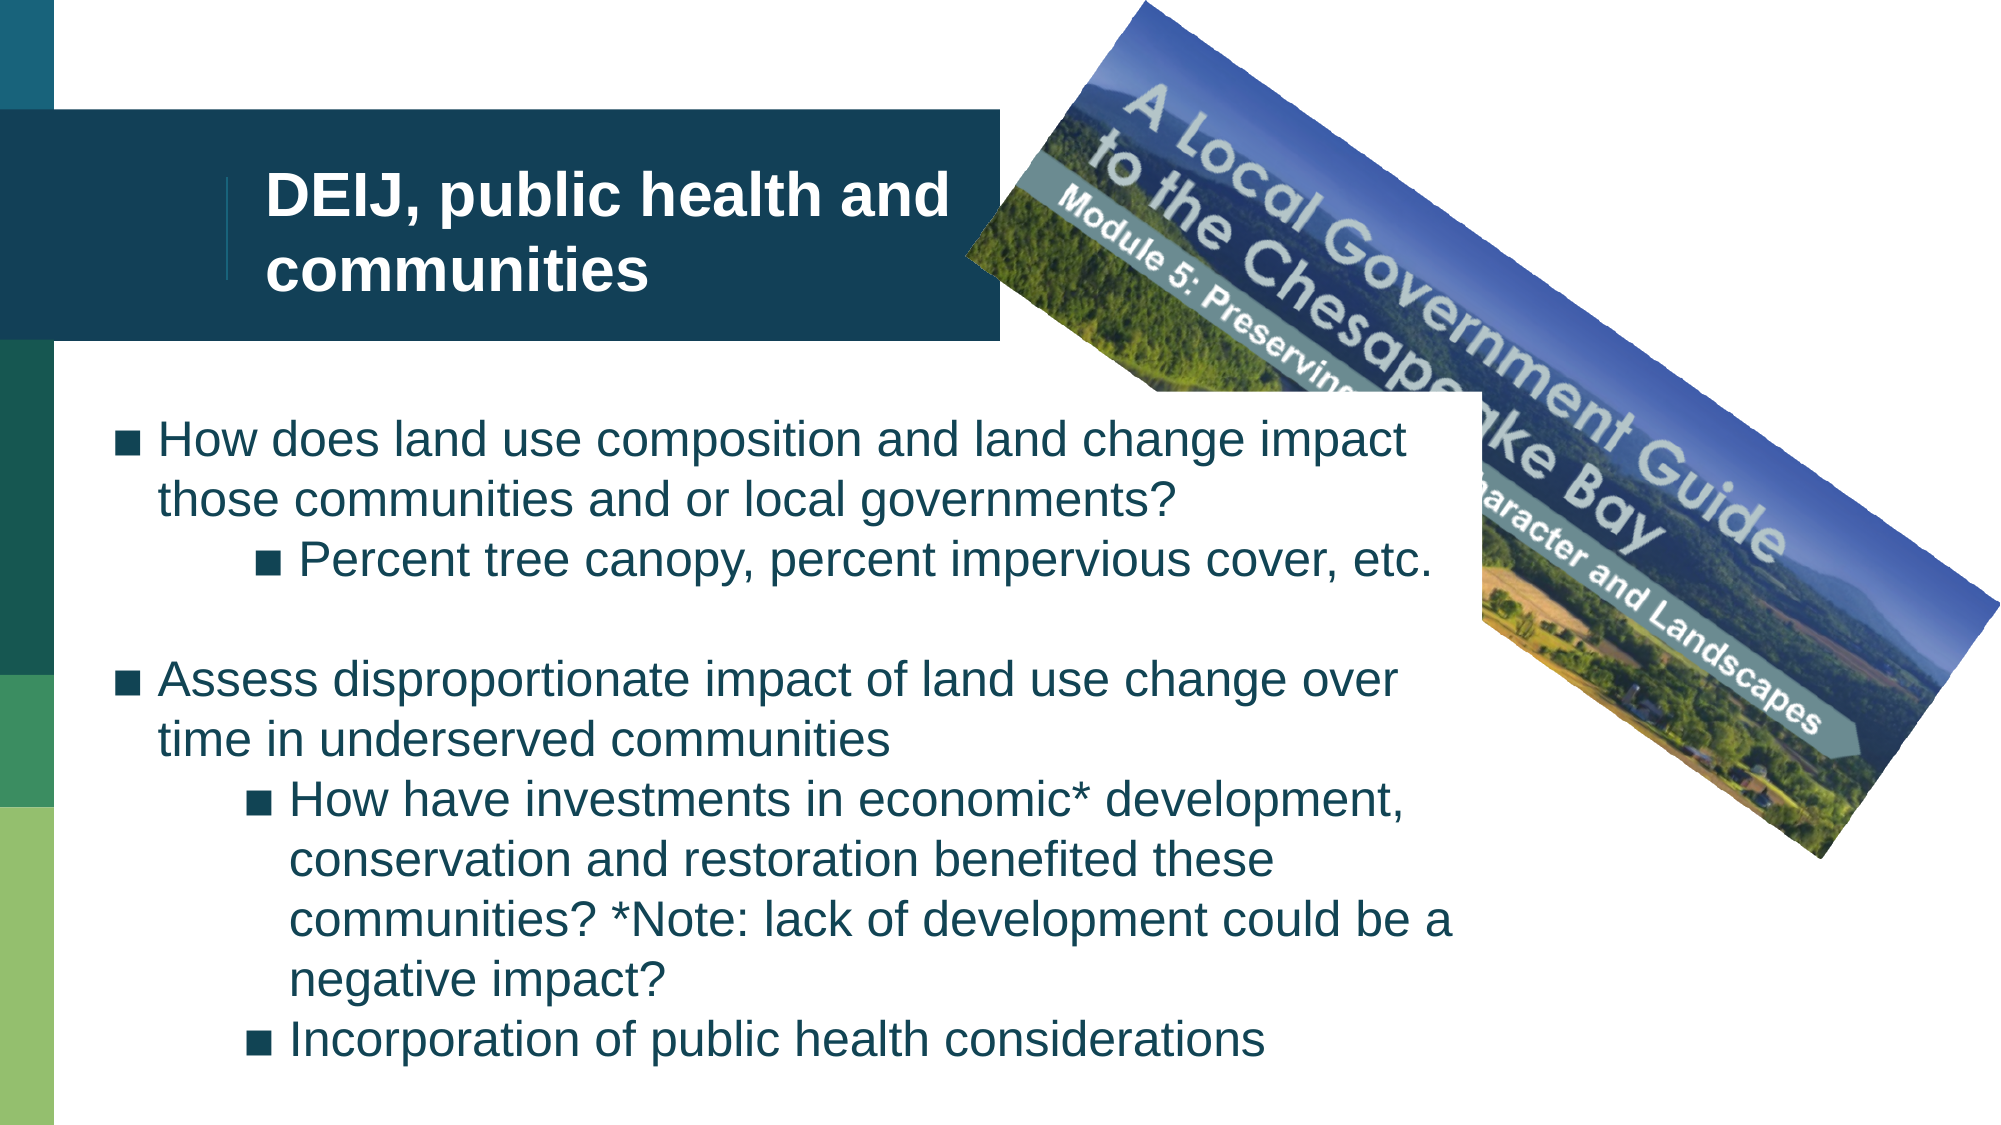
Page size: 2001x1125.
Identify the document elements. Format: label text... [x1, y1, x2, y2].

title DEIJ, public health and communities [250, 116, 1000, 342]
list How does land use composition and land change impact those communities and or local governments? Percent tree canopy, percent impervious cover, etc. Assess disproportionate impact of land use change over time in underserved communities How have investments in economic* development, conservation and restoration benefited these communities? *Note: lack of development could be a negative impact? Incorporation of public health considerations [95, 391, 1483, 1083]
picture [958, 1, 2000, 859]
